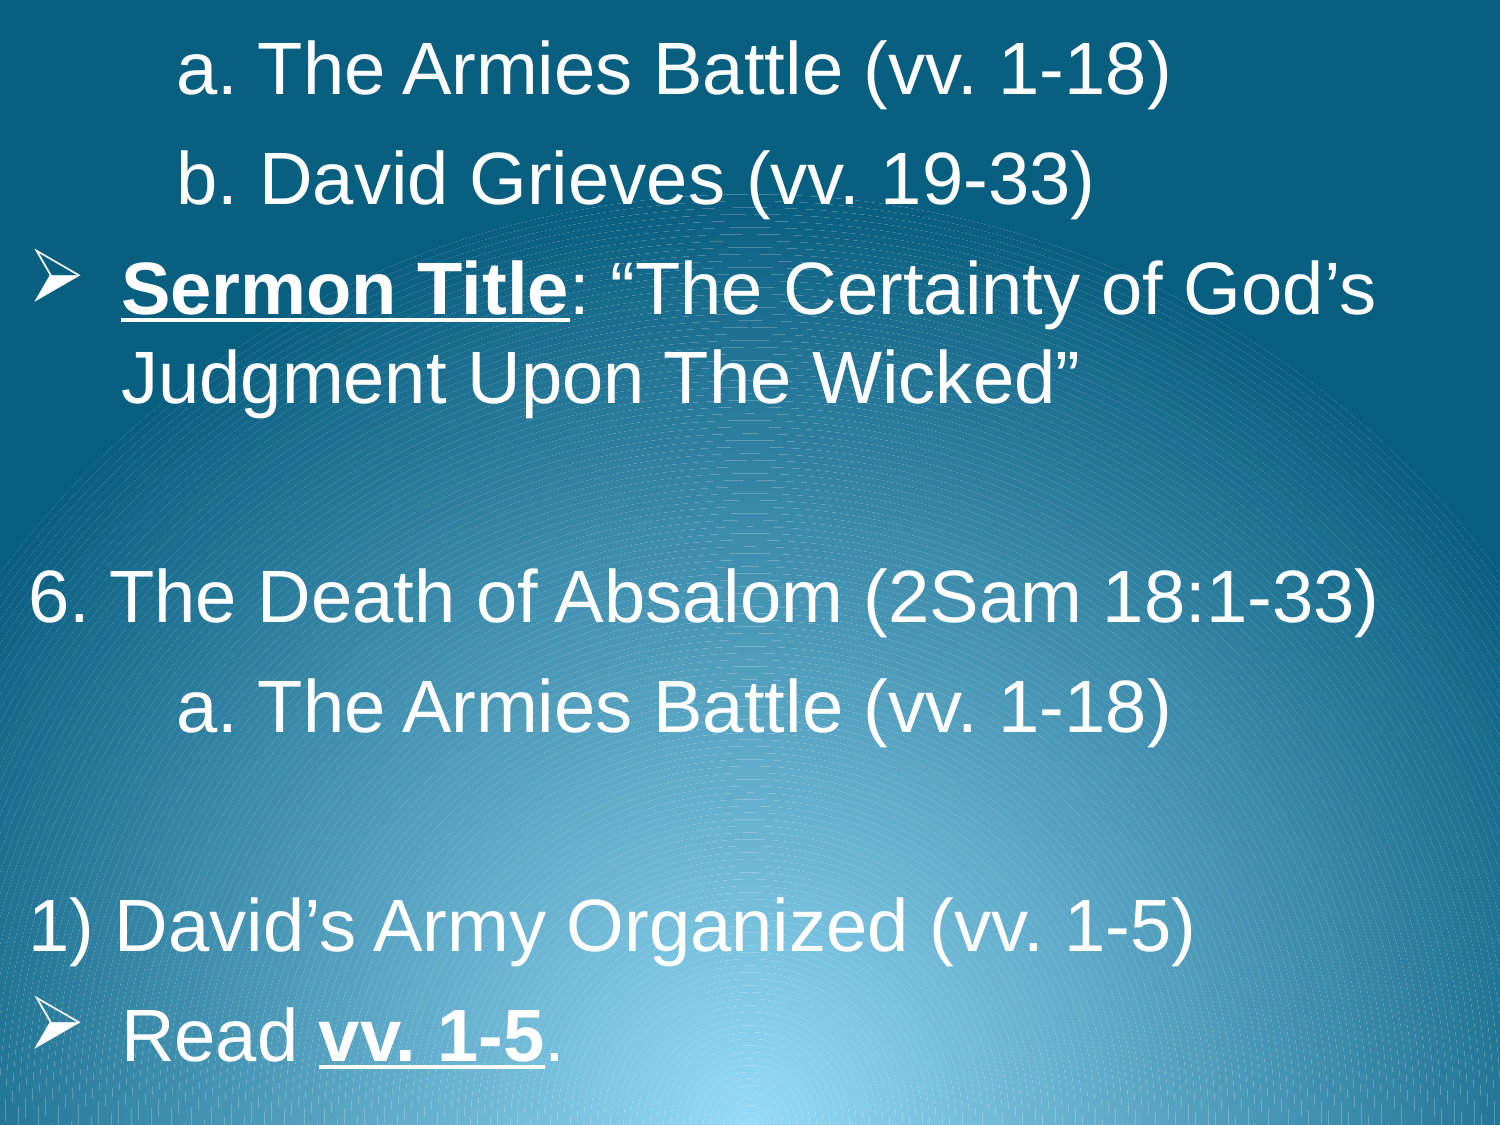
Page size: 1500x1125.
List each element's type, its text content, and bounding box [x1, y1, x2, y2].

subtitle a. The Armies Battle (vv. 1-18) b. David Grieves (vv. 19-33) Sermon Title: “The Certainty of God’s Judgment Upon The Wicked” 6. The Death of Absalom (2Sam 18:1-33) a. The Armies Battle (vv. 1-18) 1) David’s Army Organized (vv. 1-5) Read vv. 1-5. [13, 13, 1484, 1102]
